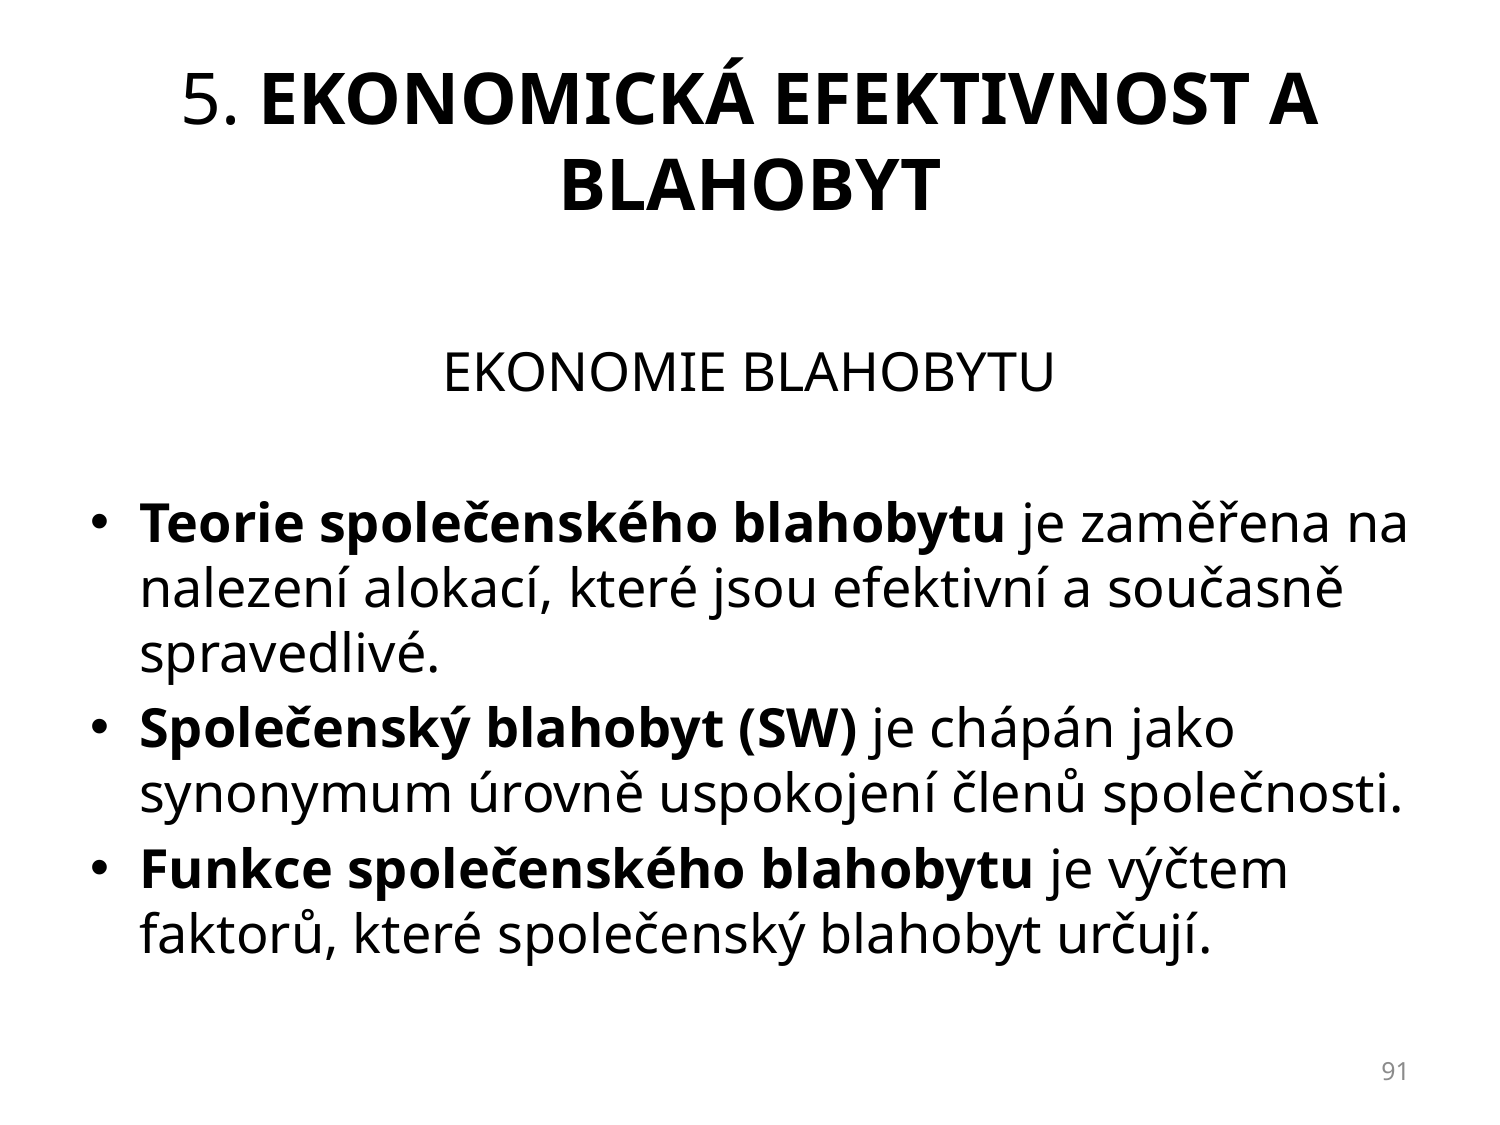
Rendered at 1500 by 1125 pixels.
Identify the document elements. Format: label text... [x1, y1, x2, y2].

list EKONOMIE BLAHOBYTU Teorie společenského blahobytu je zaměřena na nalezení alokací, které jsou efektivní a současně spravedlivé. Společenský blahobyt (SW) je chápán jako synonymum úrovně uspokojení členů společnosti. Funkce společenského blahobytu je výčtem faktorů, které společenský blahobyt určují. [75, 262, 1425, 1005]
slide_number 91 [1074, 1042, 1425, 1103]
title 5. Ekonomická efektivnost a blahobyt [75, 45, 1425, 233]
